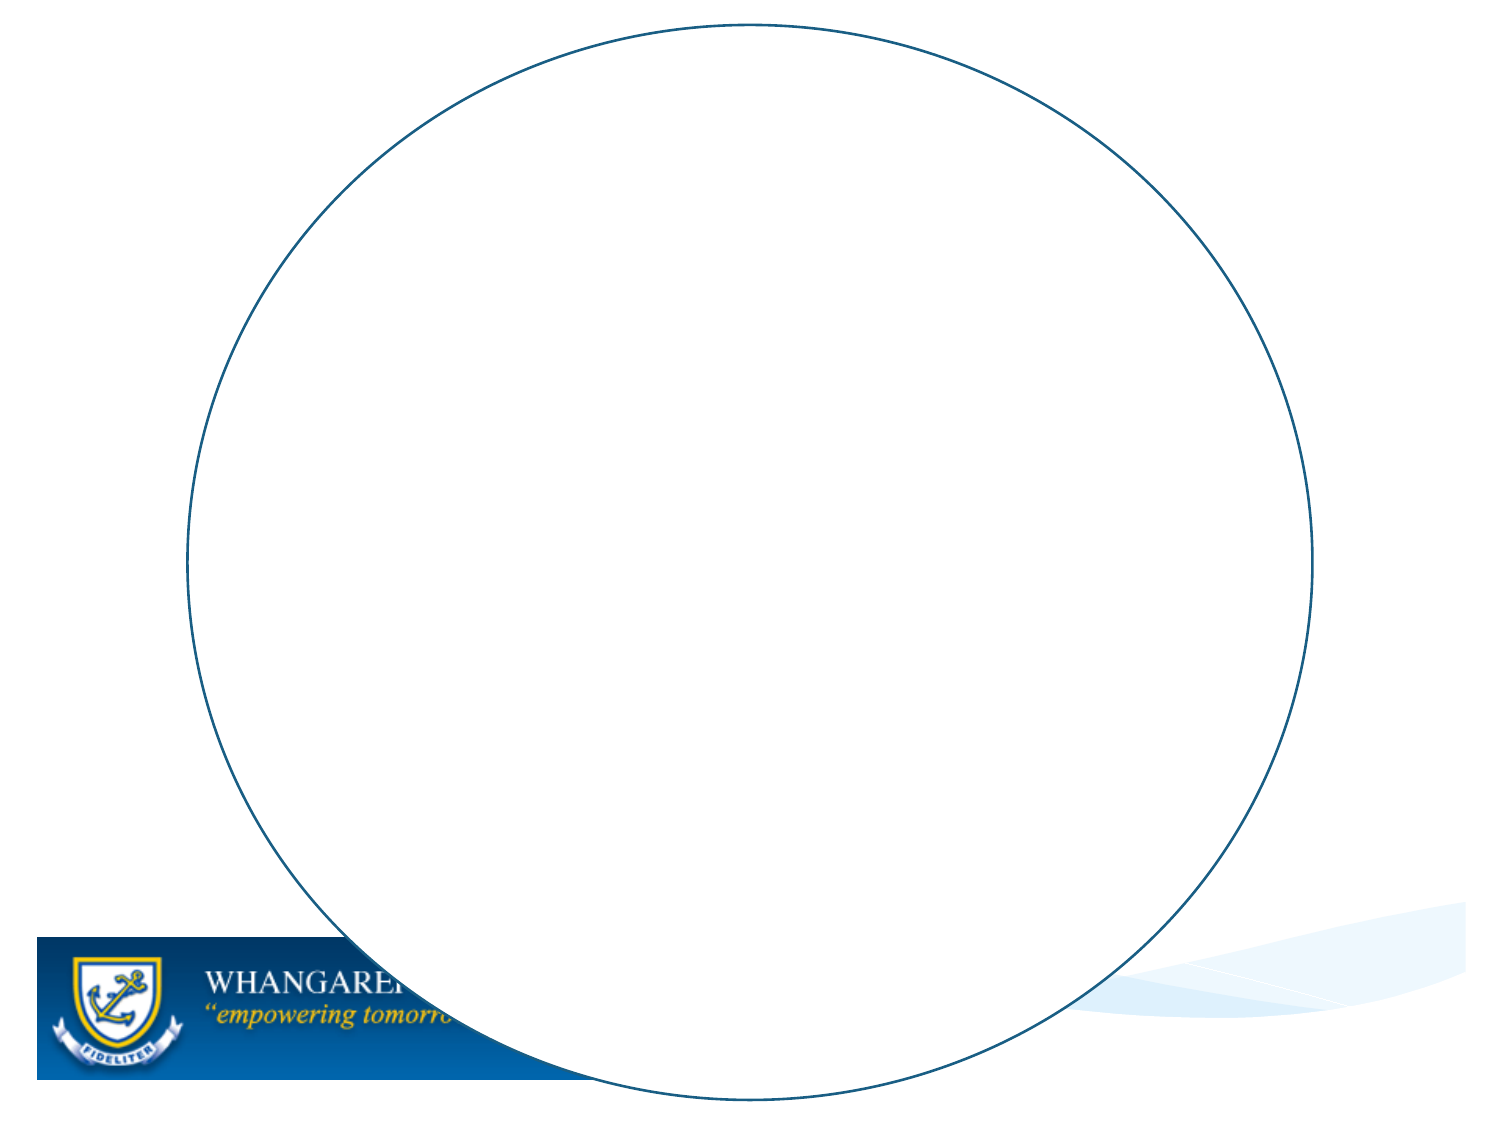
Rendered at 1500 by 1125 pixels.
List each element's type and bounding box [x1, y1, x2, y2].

picture [37, 937, 754, 1080]
text_box [186, 23, 1314, 1102]
